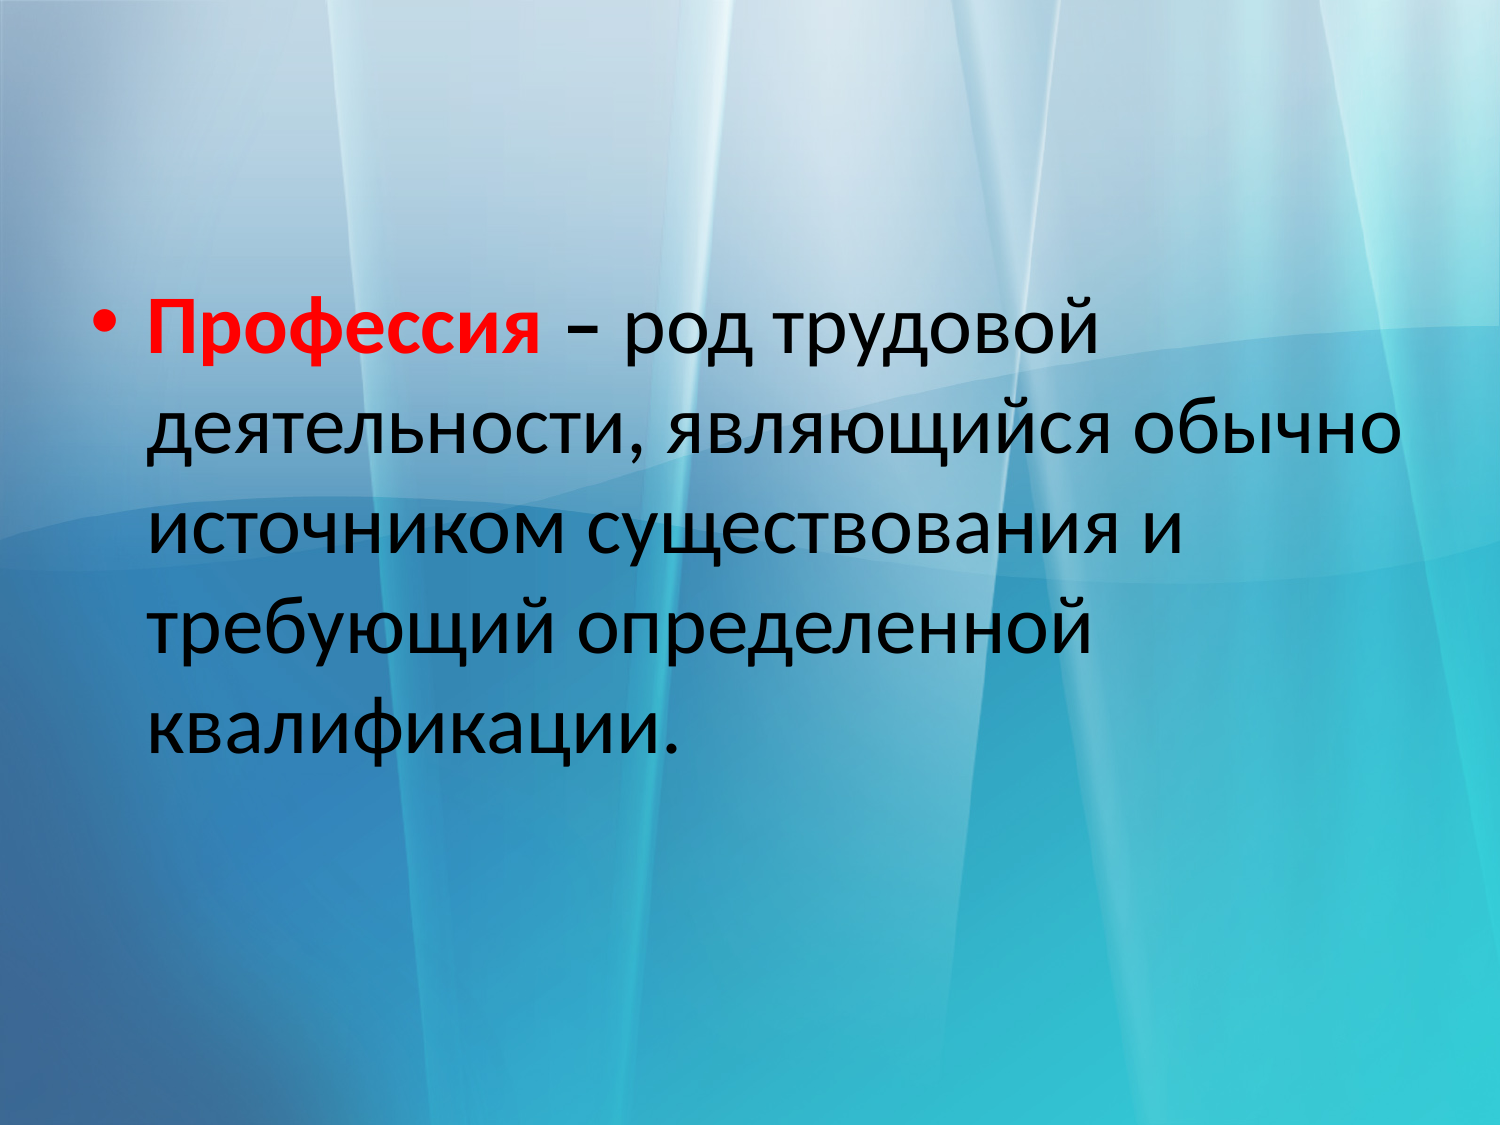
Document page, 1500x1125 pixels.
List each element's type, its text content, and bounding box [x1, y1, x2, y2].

list Профессия – род трудовой деятельности, являющийся обычно источником существования и требующий определенной квалификации. [75, 262, 1425, 1005]
picture [0, 0, 1500, 1125]
